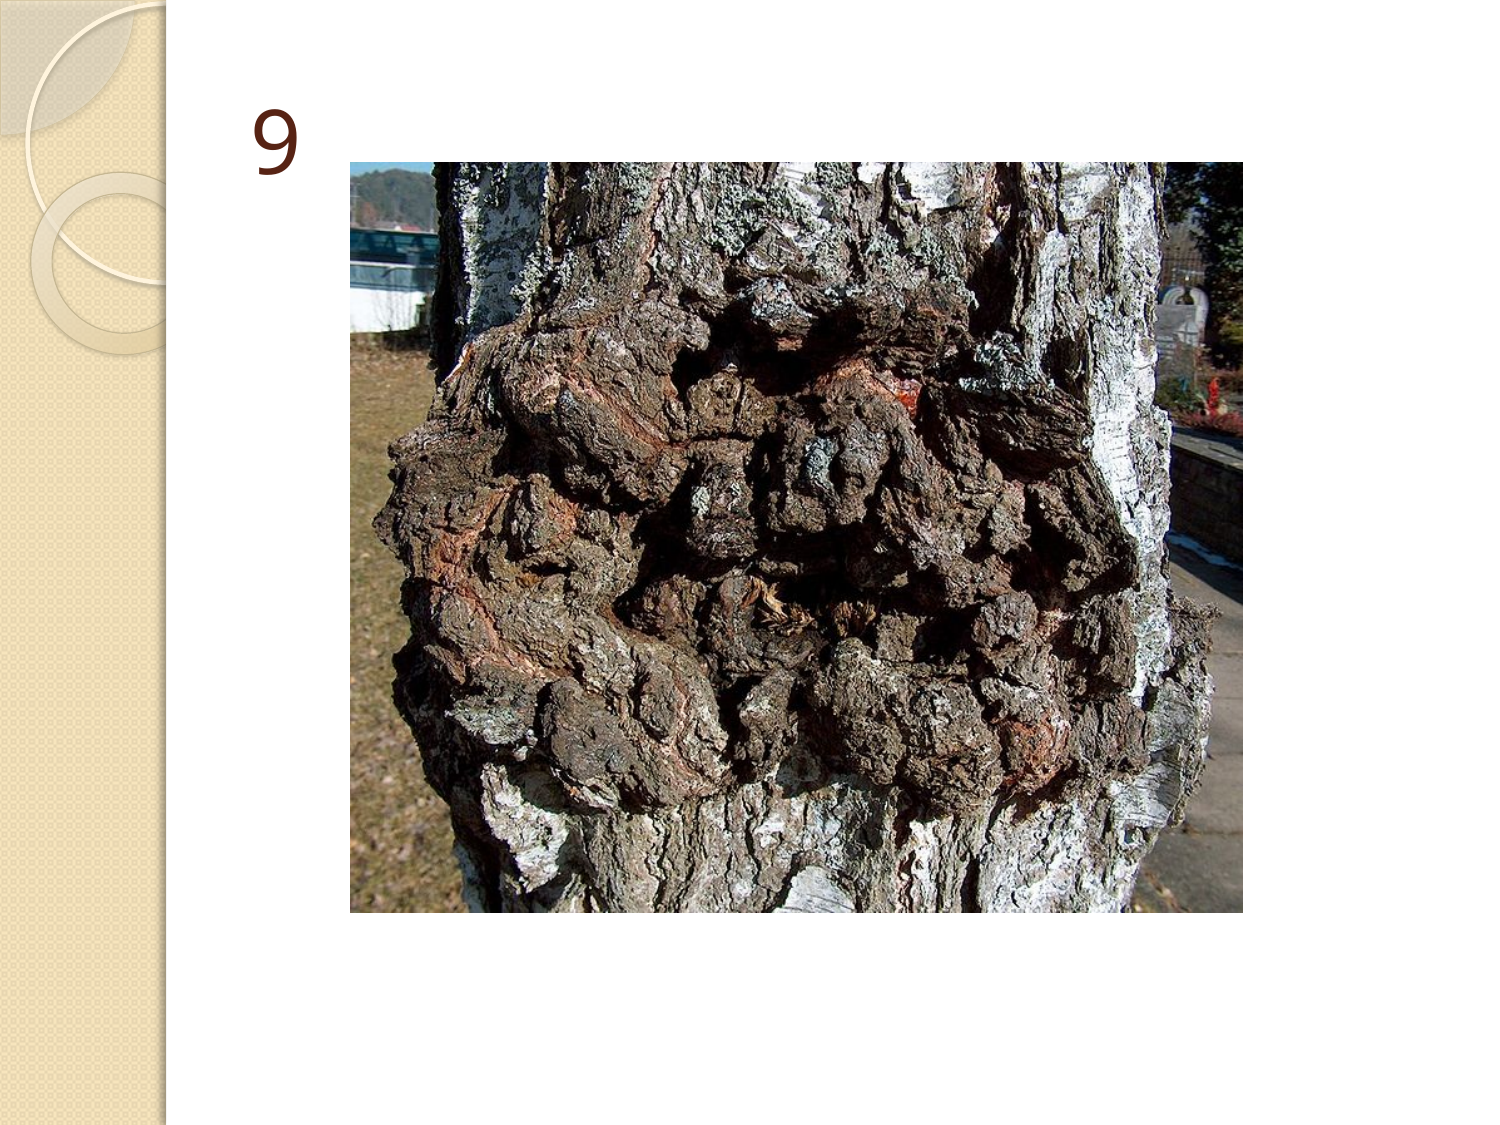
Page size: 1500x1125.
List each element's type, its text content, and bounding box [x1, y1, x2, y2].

picture [349, 162, 1243, 913]
title 9 [235, 45, 1466, 233]
